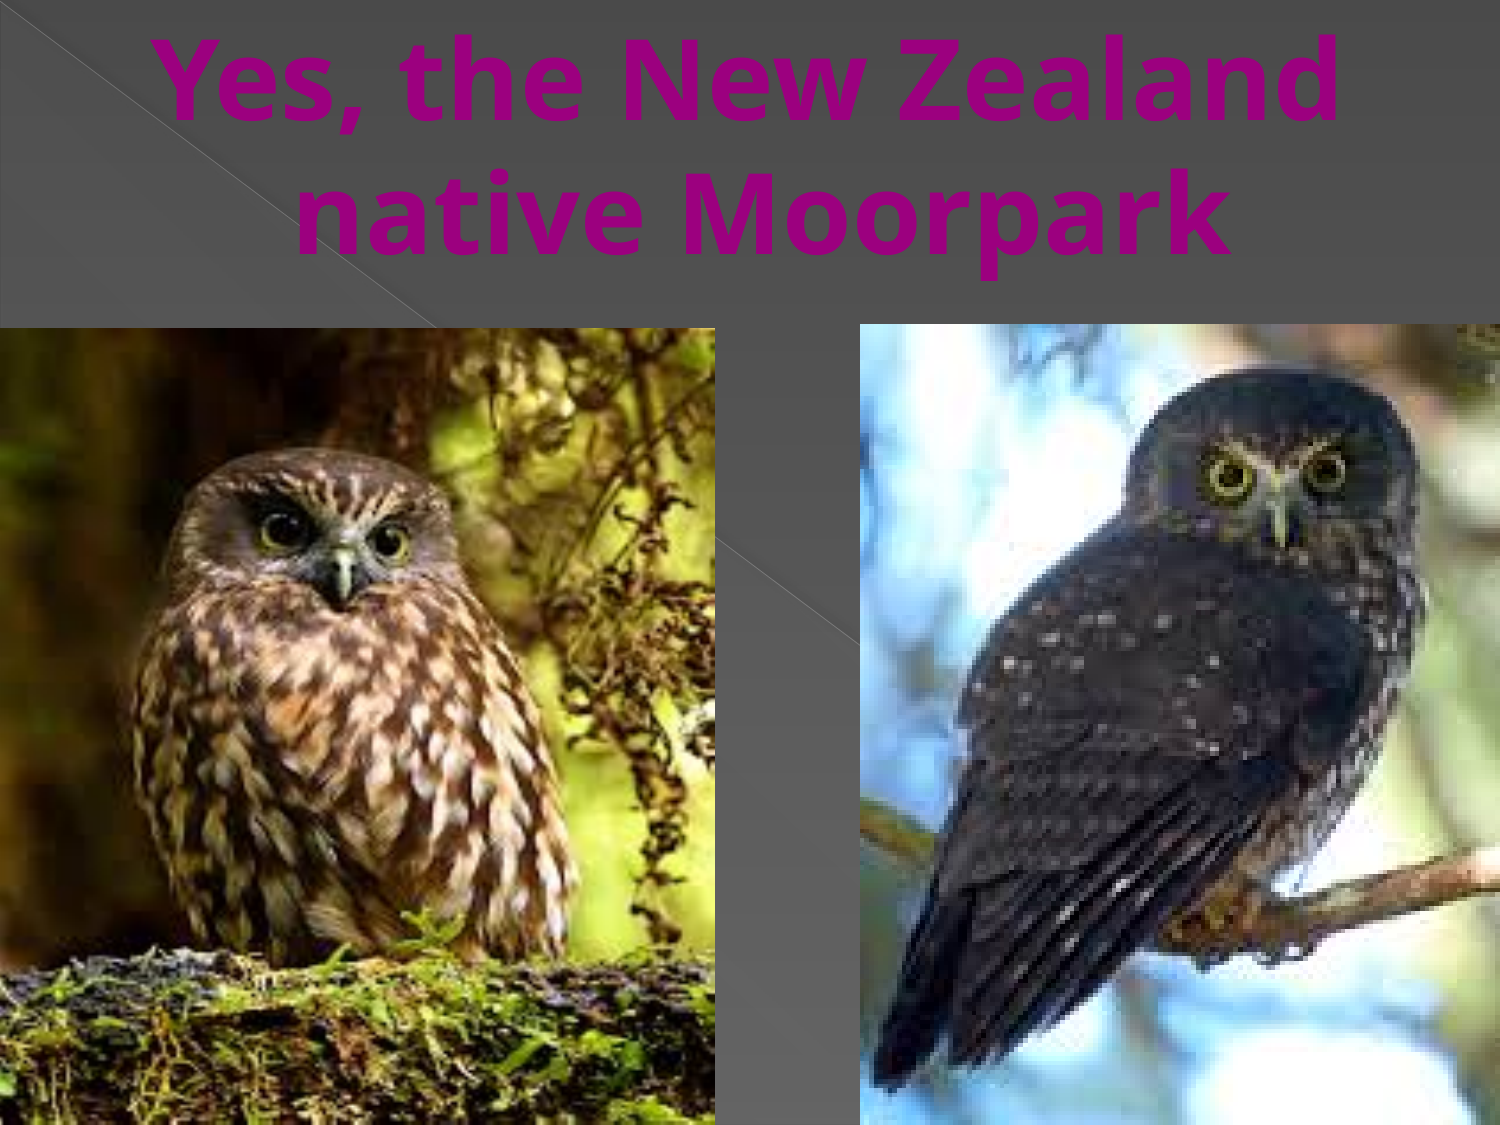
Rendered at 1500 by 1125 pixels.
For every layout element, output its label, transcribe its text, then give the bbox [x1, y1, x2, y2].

picture [859, 324, 1500, 1125]
text_box Yes, the New Zealand native Moorpark [135, 0, 1361, 285]
picture [0, 328, 715, 1125]
